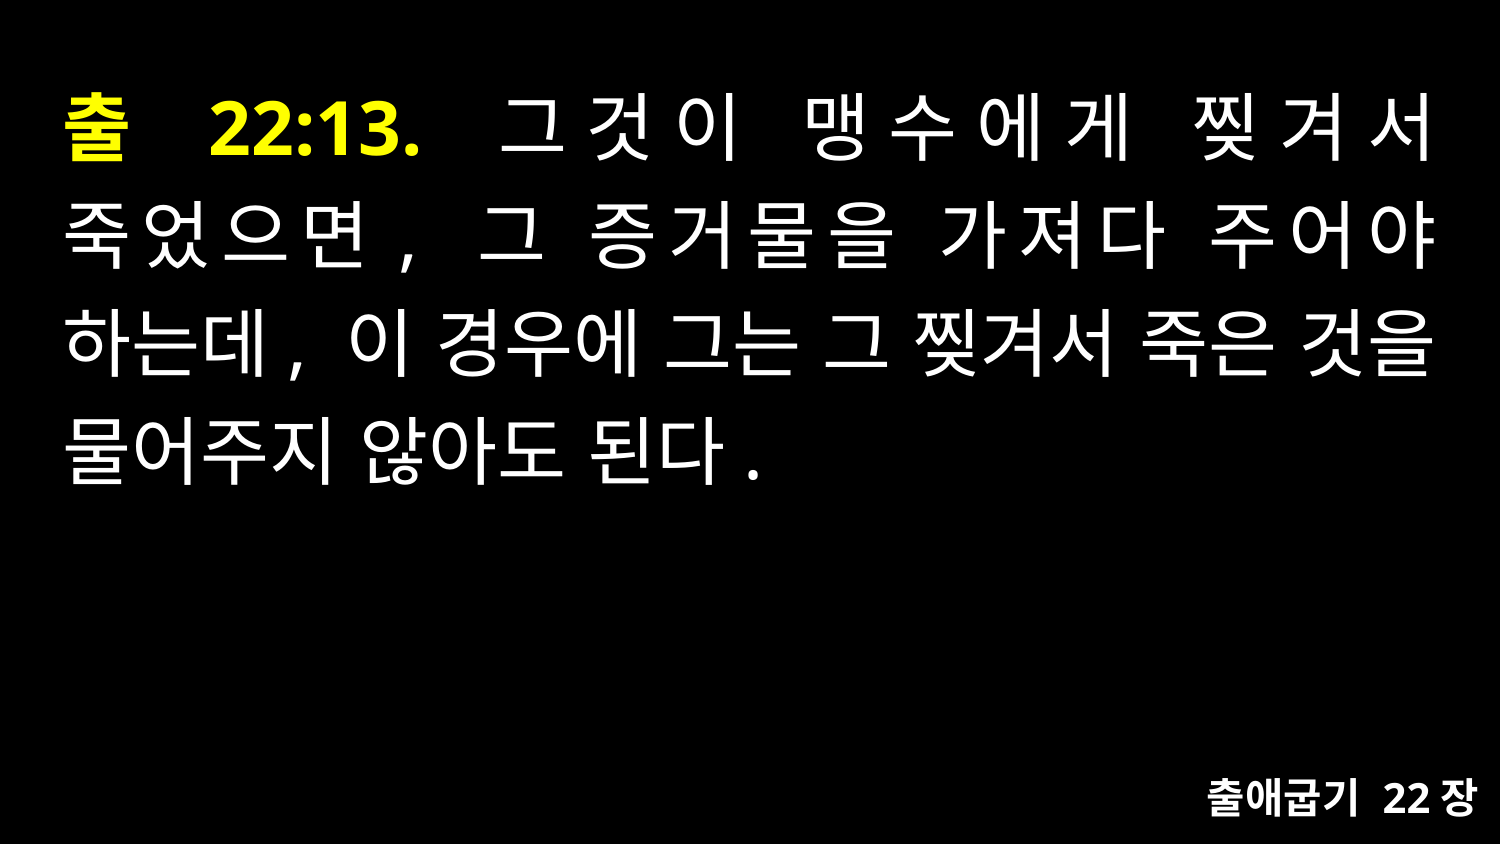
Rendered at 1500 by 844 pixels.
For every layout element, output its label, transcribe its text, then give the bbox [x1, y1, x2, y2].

subtitle 출애굽기 22장 [916, 770, 1500, 844]
title 출 22:13. 그것이 맹수에게 찢겨서 죽었으면, 그 증거물을 가져다 주어야 하는데, 이 경우에 그는 그 찢겨서 죽은 것을 물어주지 않아도 된다. [0, 0, 1500, 844]
